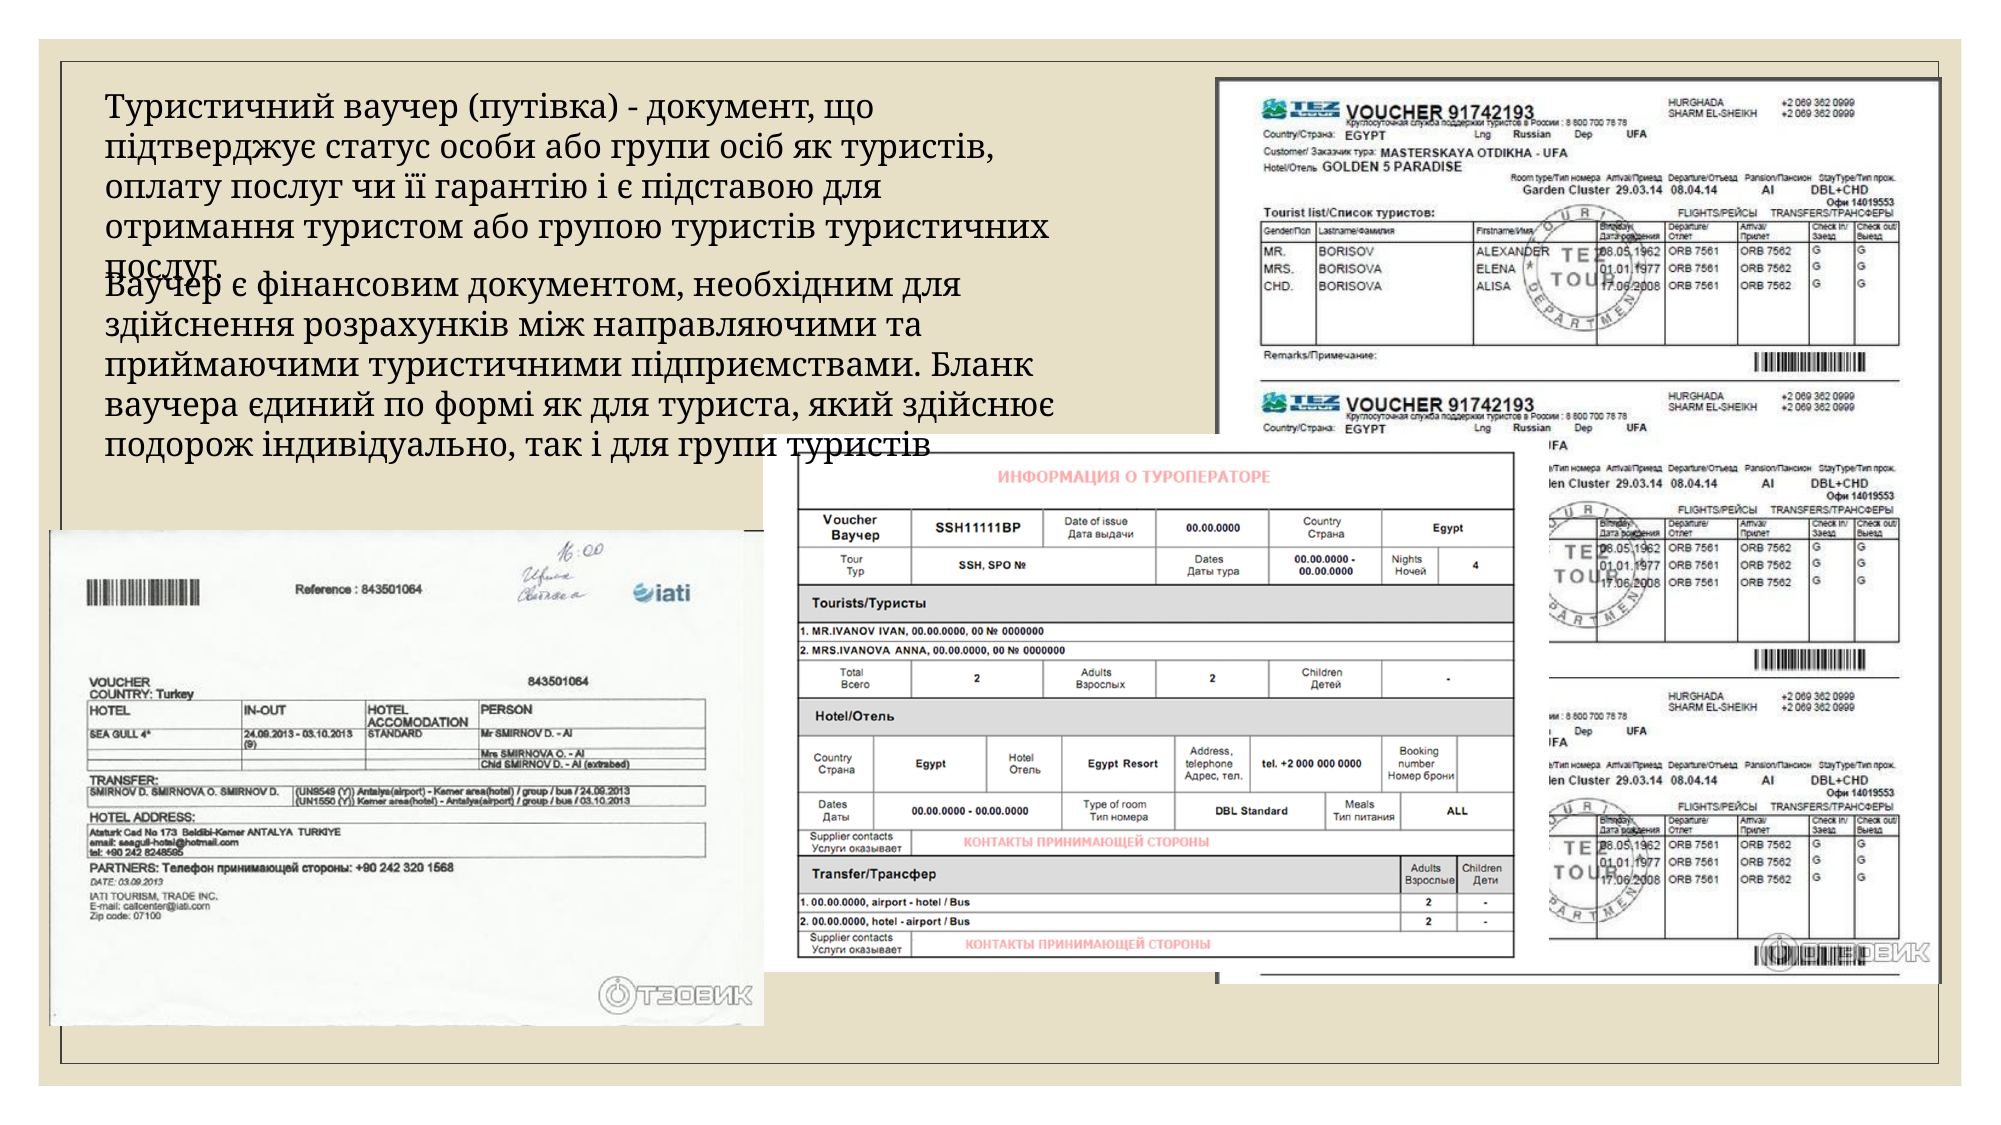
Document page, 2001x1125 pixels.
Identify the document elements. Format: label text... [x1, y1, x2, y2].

text_box Ваучер є фінансовим документом, необхідним для здійснення розрахунків між направляючими та приймаючими туристичними підприємствами. Бланк ваучера єдиний по формі як для туриста, який здійснює подорож індивідуально, так і для групи туристів [89, 293, 1090, 471]
picture [49, 77, 1942, 1026]
text_box Туристичний ваучер (путівка) - документ, що підтверджує статус особи або групи осіб як туристів, оплату послуг чи її гарантію і є підставою для отримання туристом або групою туристів туристичних послуг. [89, 77, 1090, 293]
